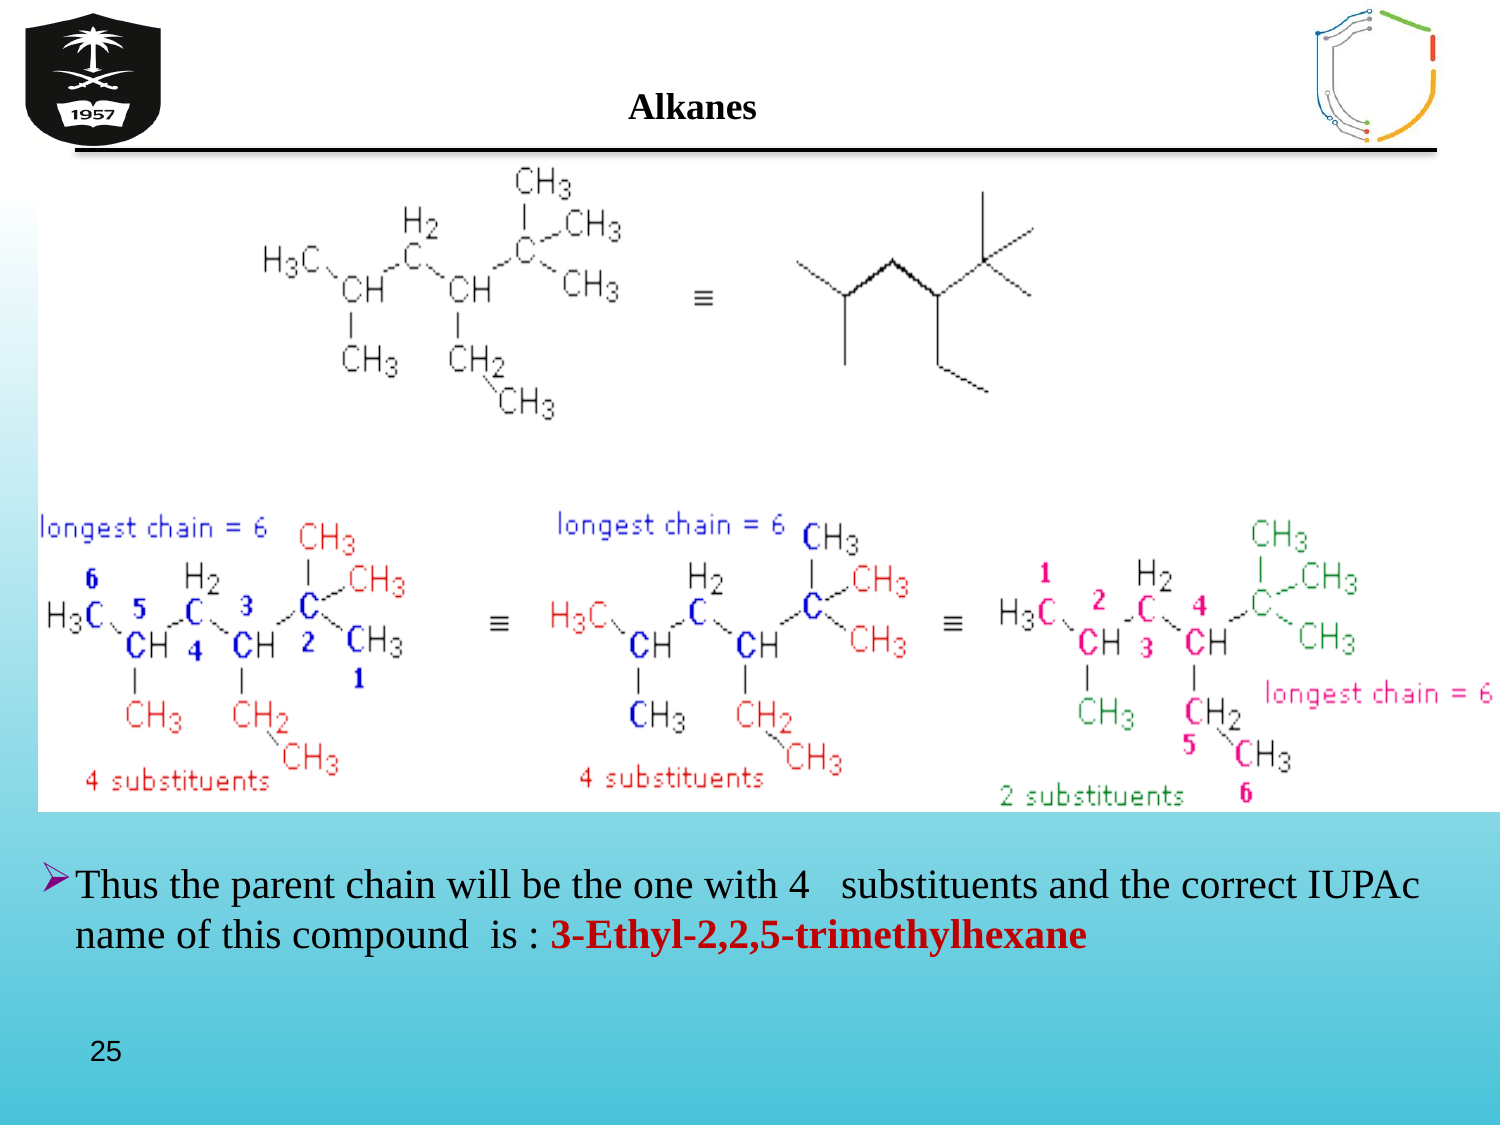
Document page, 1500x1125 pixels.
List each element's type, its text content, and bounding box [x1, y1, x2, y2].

picture [24, 12, 163, 151]
text_box 25 [75, 1024, 425, 1103]
text_box Thus the parent chain will be the one with 4 substituents and the correct IUPAc name of this compound is : 3-Ethyl-2,2,5-trimethylhexane [24, 849, 1500, 965]
picture [37, 0, 1500, 813]
text_box Alkanes [613, 74, 773, 135]
